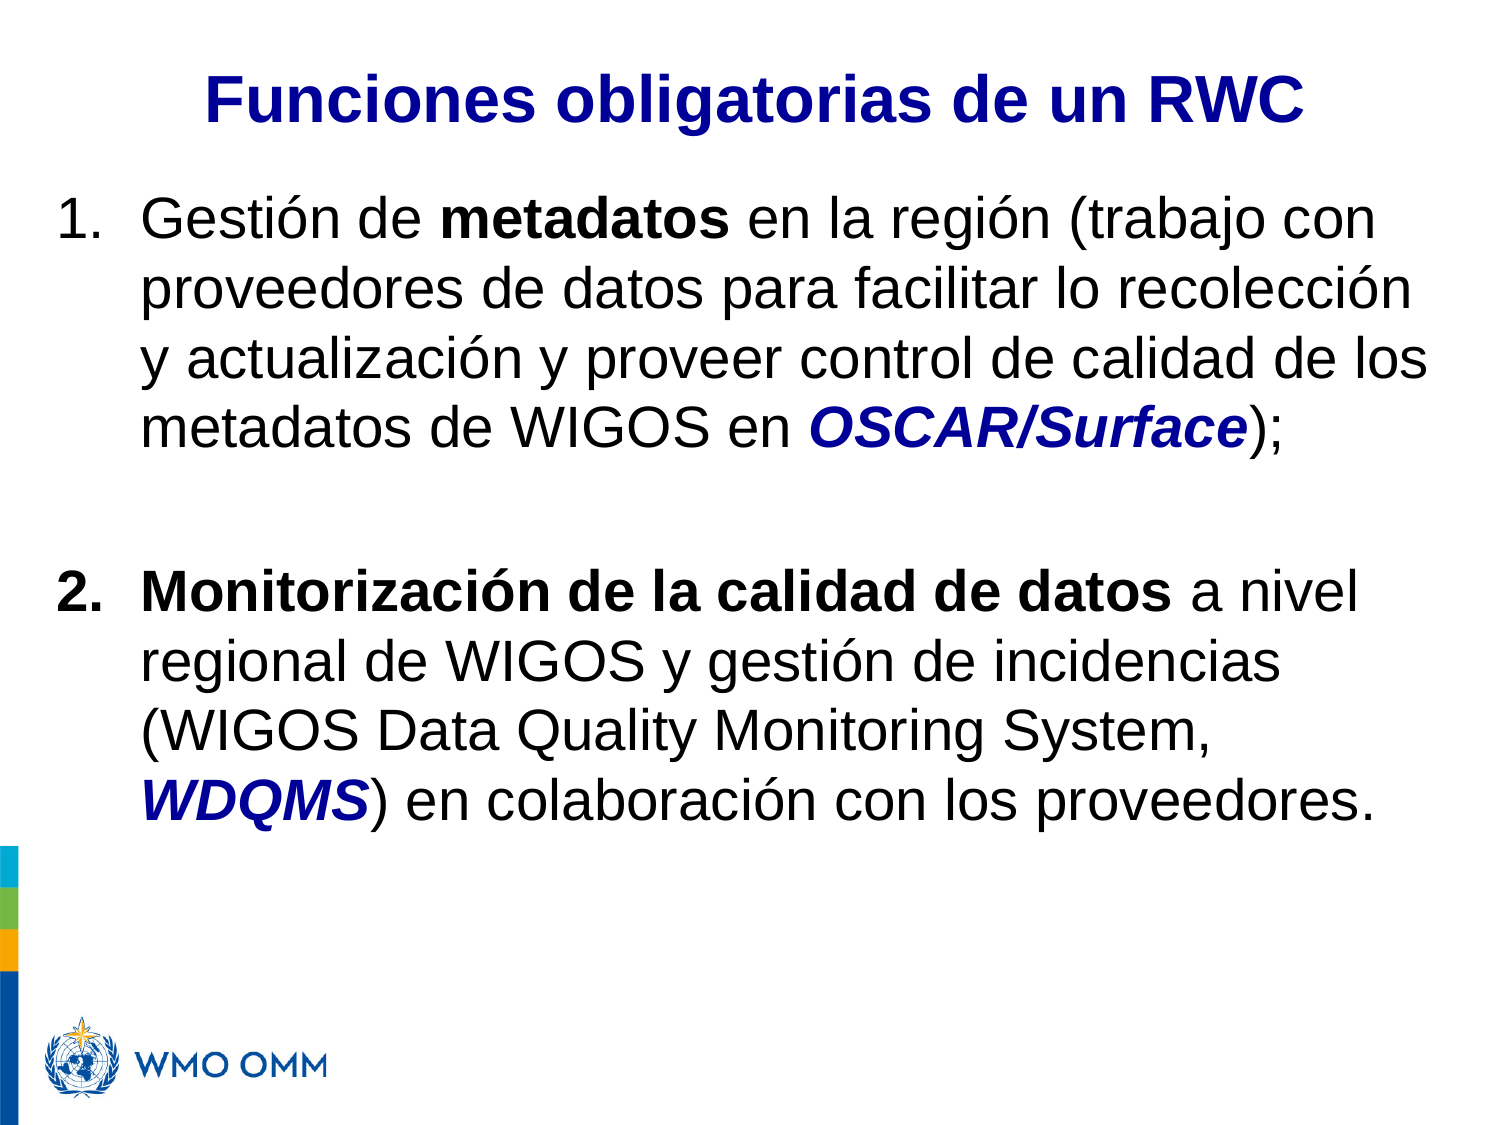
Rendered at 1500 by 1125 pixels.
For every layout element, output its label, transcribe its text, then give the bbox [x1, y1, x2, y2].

picture [0, 845, 327, 1125]
list Gestión de metadatos en la región (trabajo con proveedores de datos para facilitar lo recolección y actualización y proveer control de calidad de los metadatos de WIGOS en OSCAR/Surface); Monitorización de la calidad de datos a nivel regional de WIGOS y gestión de incidencias (WIGOS Data Quality Monitoring System, WDQMS) en colaboración con los proveedores. [41, 172, 1459, 1024]
title Funciones obligatorias de un RWC [41, 19, 1471, 173]
